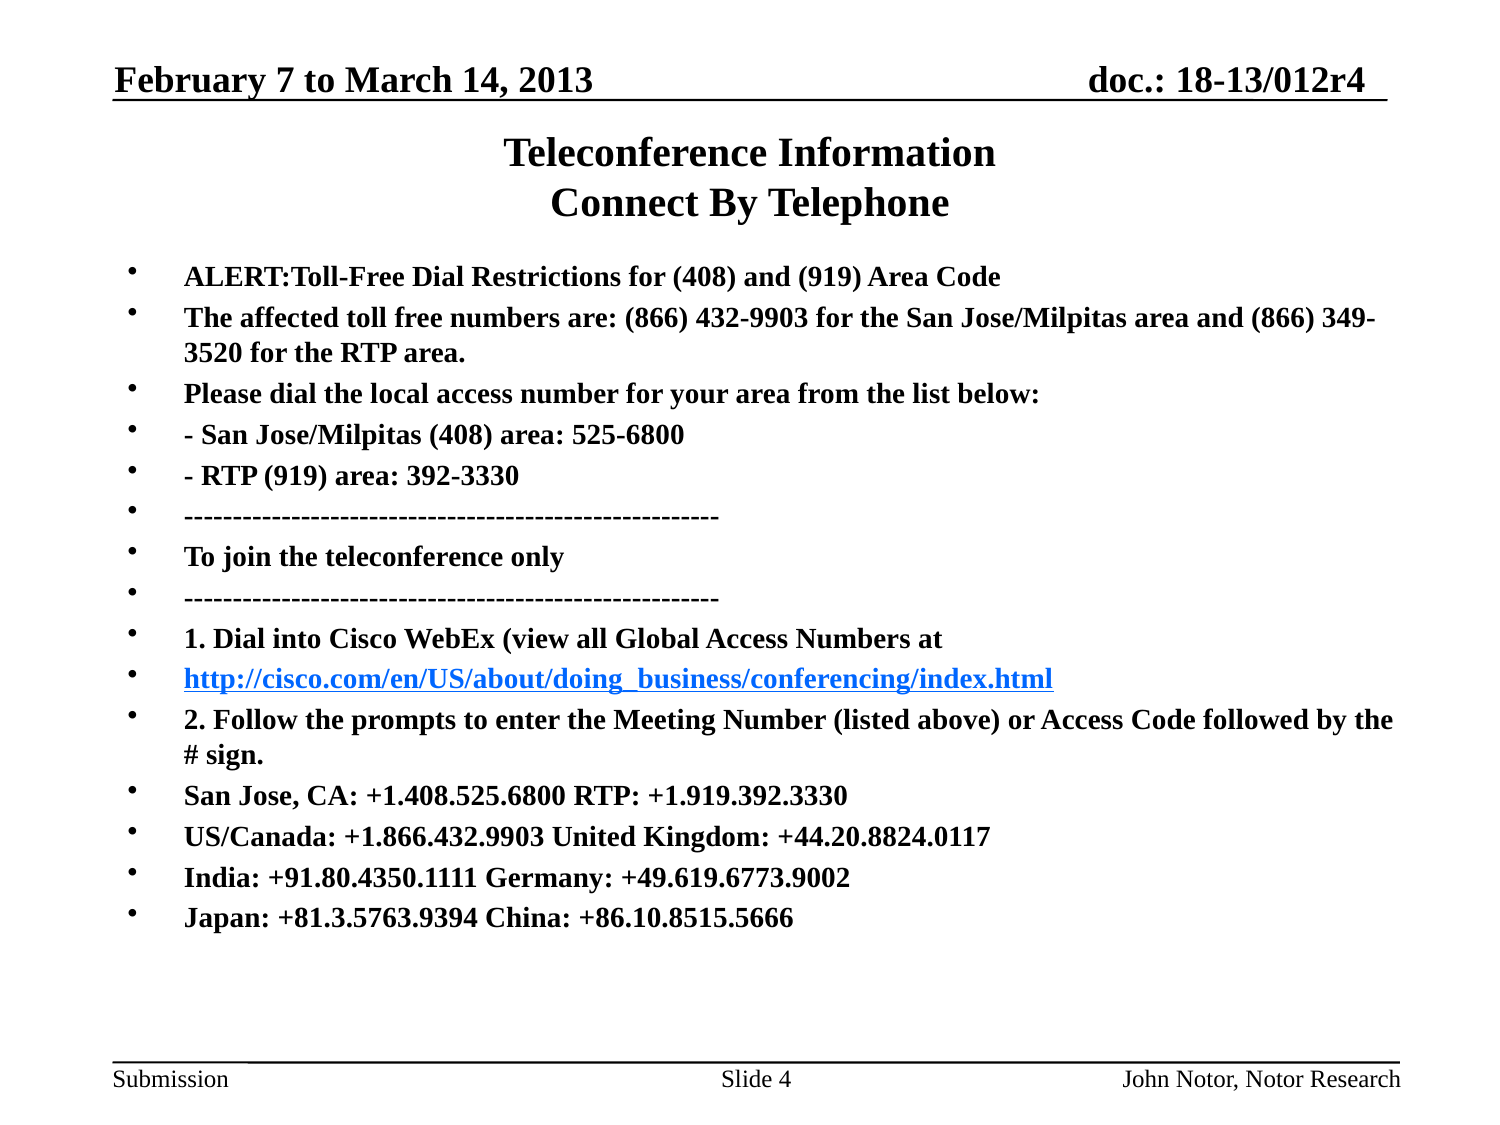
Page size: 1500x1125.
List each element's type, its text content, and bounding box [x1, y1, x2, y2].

list ALERT:Toll-Free Dial Restrictions for (408) and (919) Area Code The affected toll free numbers are: (866) 432-9903 for the San Jose/Milpitas area and (866) 349-3520 for the RTP area. Please dial the local access number for your area from the list below: - San Jose/Milpitas (408) area: 525-6800 - RTP (919) area: 392-3330 ------------------------------------------------------- To join the teleconference only ------------------------------------------------------- 1. Dial into Cisco WebEx (view all Global Access Numbers at http://cisco.com/en/US/about/doing_business/conferencing/index.html 2. Follow the prompts to enter the Meeting Number (listed above) or Access Code followed by the # sign. San Jose, CA: +1.408.525.6800 RTP: +1.919.392.3330 US/Canada: +1.866.432.9903 United Kingdom: +44.20.8824.0117 India: +91.80.4350.1111 Germany: +49.619.6773.9002 Japan: +81.3.5763.9394 China: +86.10.8515.5666 [112, 249, 1426, 976]
footer John Notor, Notor Research [1087, 1062, 1402, 1094]
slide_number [114, 54, 649, 101]
slide_number Slide 4 [712, 1061, 800, 1093]
title Teleconference Information Connect By Telephone [112, 112, 1388, 238]
